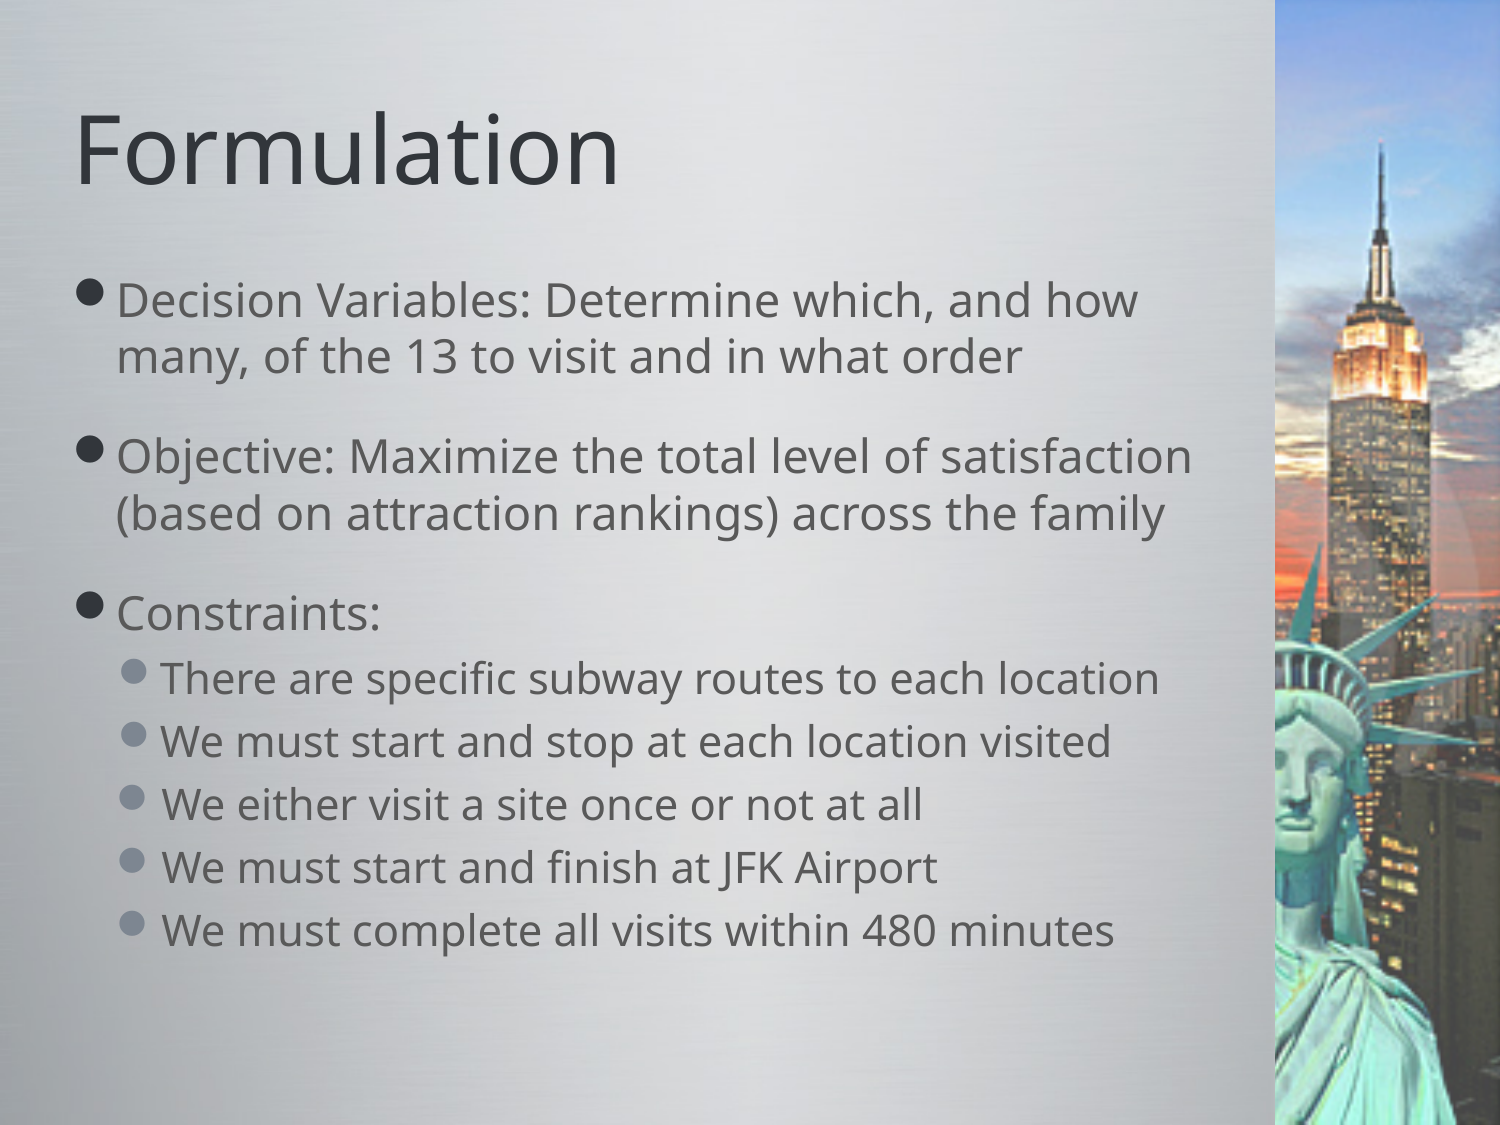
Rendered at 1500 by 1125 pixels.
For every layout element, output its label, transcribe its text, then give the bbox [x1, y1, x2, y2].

title Formulation [57, 86, 1220, 207]
list Decision Variables: Determine which, and how many, of the 13 to visit and in what order Objective: Maximize the total level of satisfaction (based on attraction rankings) across the family Constraints: There are specific subway routes to each location We must start and stop at each location visited We either visit a site once or not at all We must start and finish at JFK Airport We must complete all visits within 480 minutes [57, 262, 1220, 1005]
table_cell 1000000 [1277, 4, 1496, 1123]
table_cell 7 [1274, 0, 1500, 1125]
picture [0, 0, 1274, 1125]
